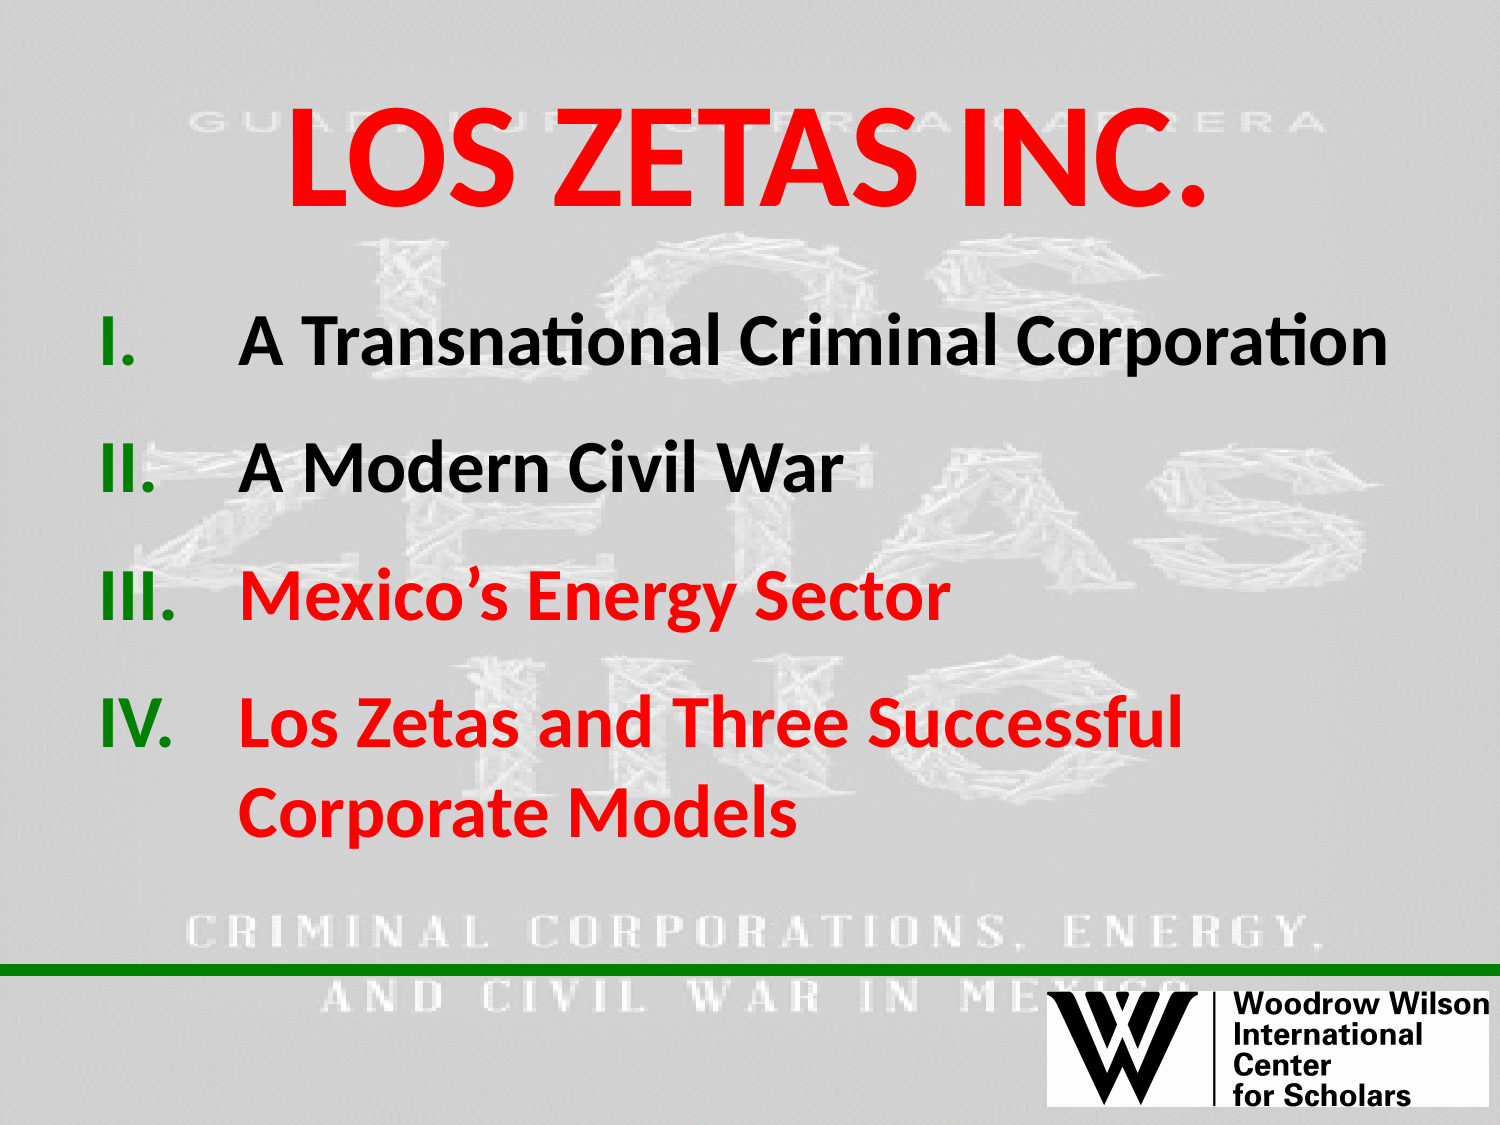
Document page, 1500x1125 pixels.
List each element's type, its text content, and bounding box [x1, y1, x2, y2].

text_box [0, 962, 1500, 978]
picture [1047, 991, 1489, 1108]
text_box A Transnational Criminal Corporation A Modern Civil War Mexico’s Energy Sector Los Zetas and Three Successful Corporate Models [83, 282, 1419, 861]
text_box LOS ZETAS INC. [270, 83, 1230, 243]
